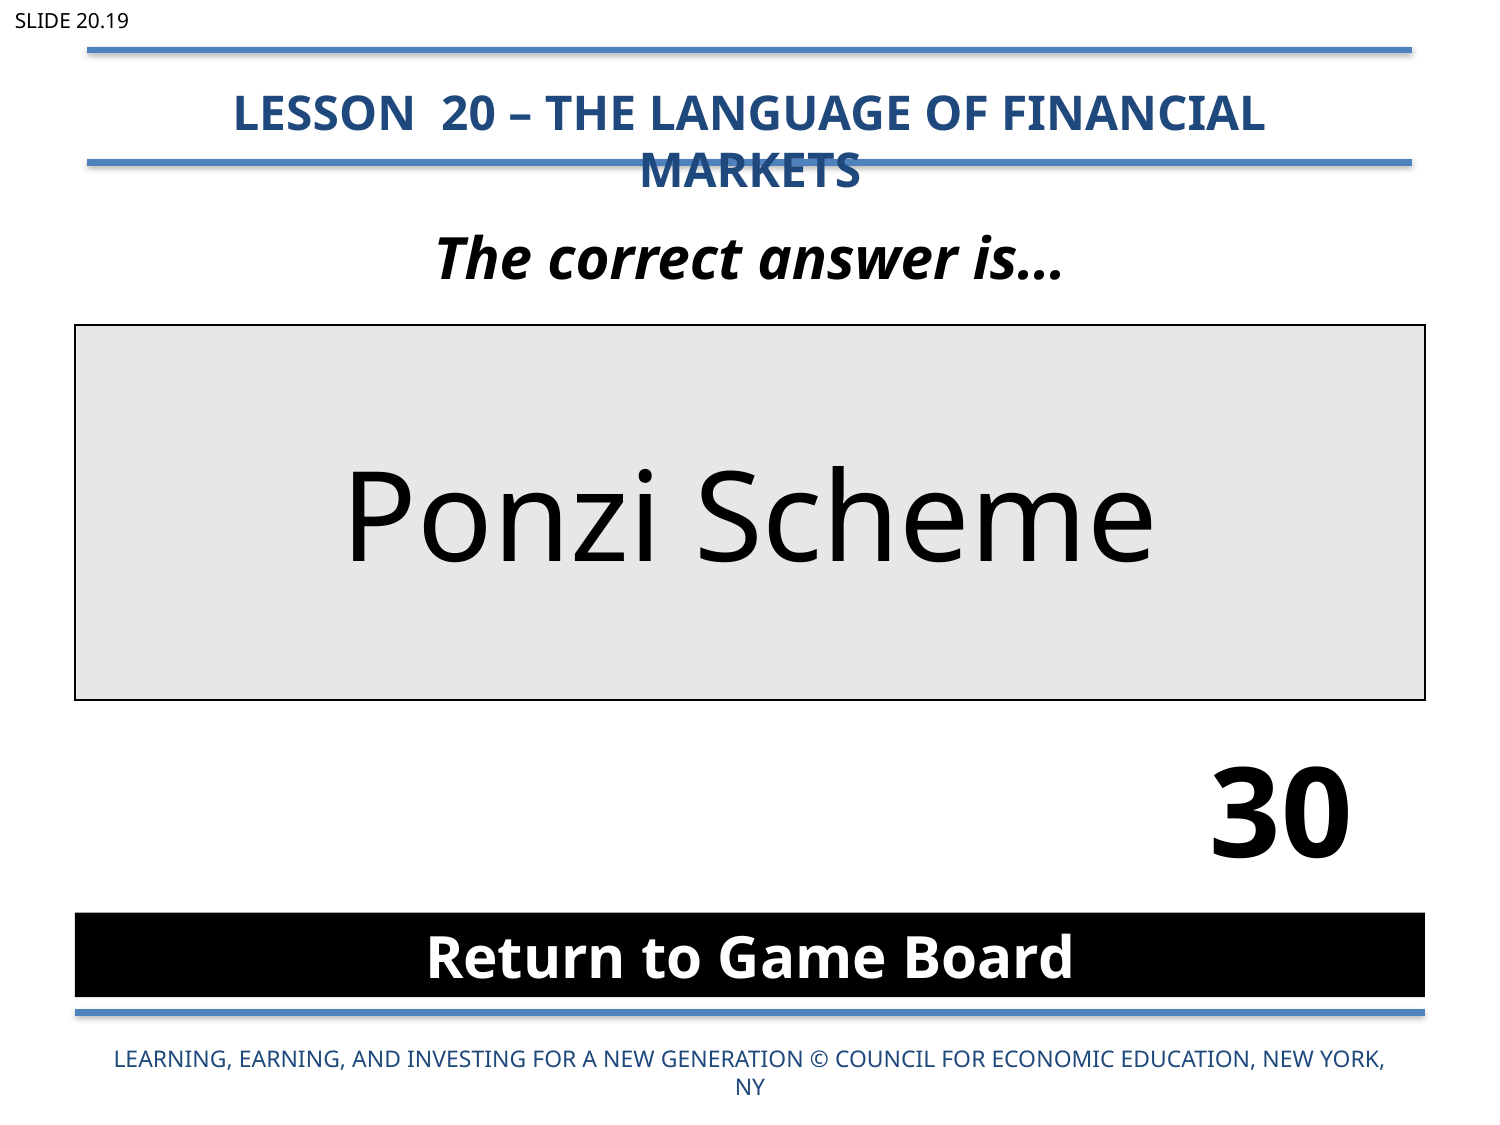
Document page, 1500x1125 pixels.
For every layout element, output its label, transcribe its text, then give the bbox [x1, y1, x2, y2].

title The correct answer is… [75, 162, 1425, 350]
text_box Lesson 20 – The Language of Financial Markets [125, 74, 1375, 161]
text_box Slide 20.19 [0, 0, 213, 40]
text_box Return to Game Board [74, 912, 1425, 998]
text_box 30 [1162, 724, 1400, 890]
table_header Ponzi Scheme [76, 350, 1424, 699]
